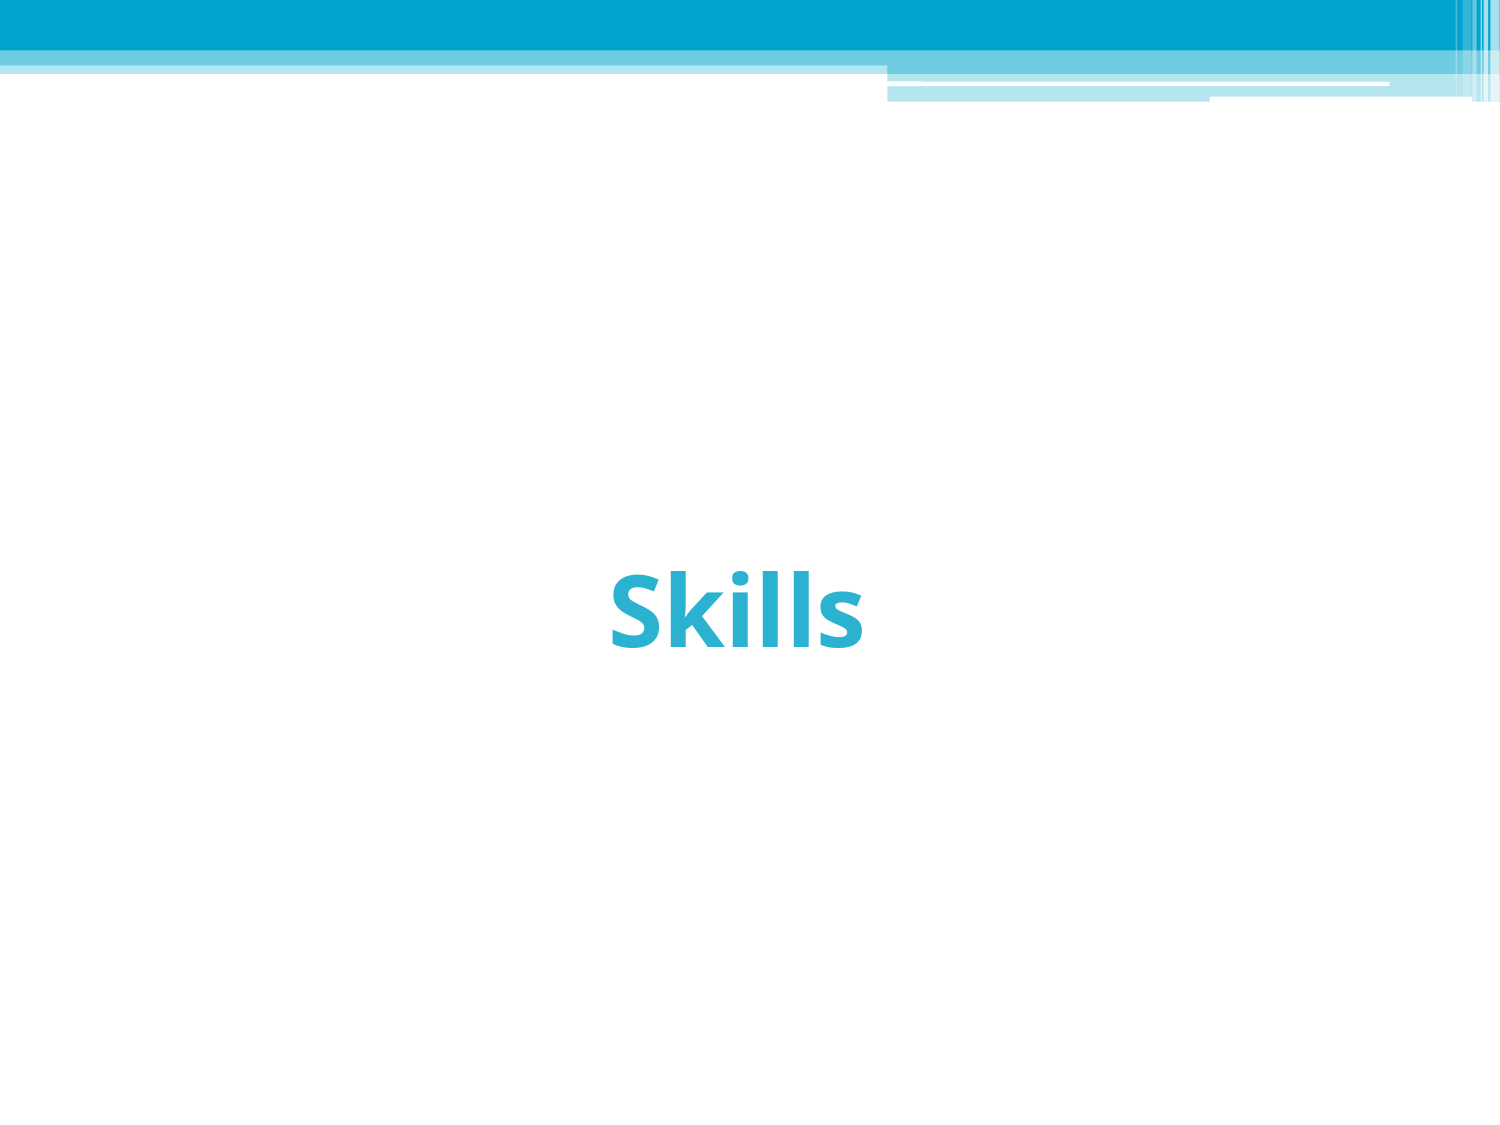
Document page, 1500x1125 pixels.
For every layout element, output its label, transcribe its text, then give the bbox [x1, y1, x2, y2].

title Skills [99, 537, 1375, 675]
